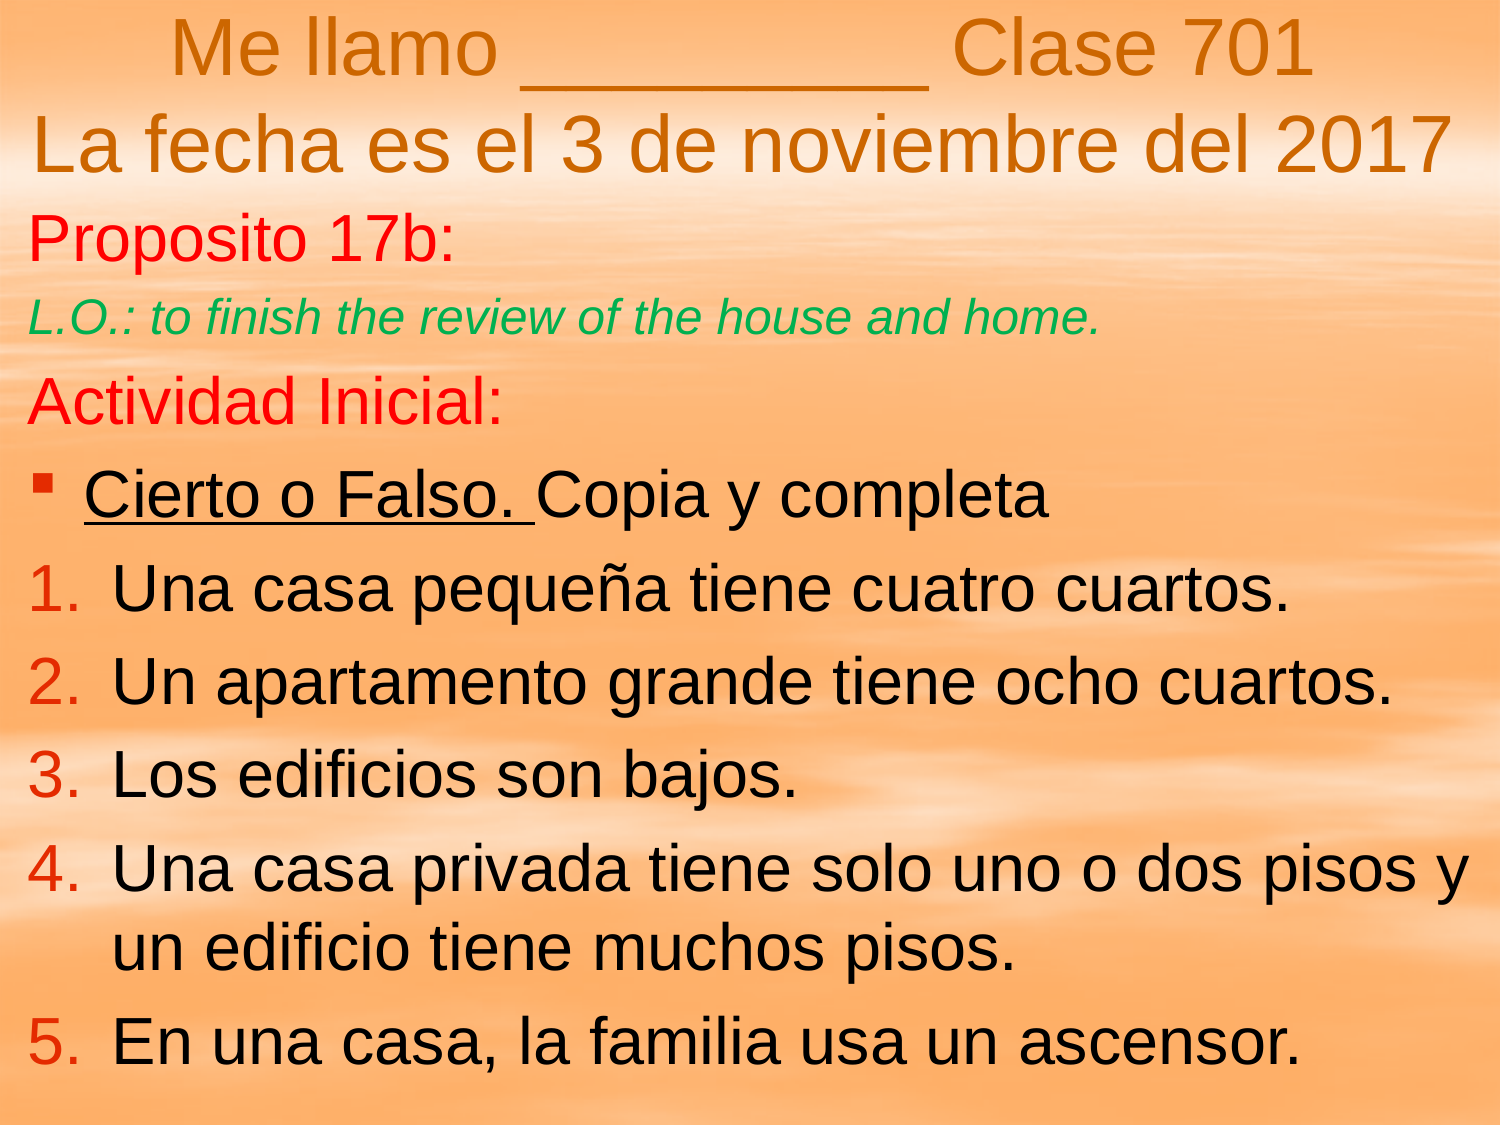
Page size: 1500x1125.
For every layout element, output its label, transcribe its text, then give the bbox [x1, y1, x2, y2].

list Proposito 17b: L.O.: to finish the review of the house and home. Actividad Inicial: Cierto o Falso. Copia y completa Una casa pequeña tiene cuatro cuartos. Un apartamento grande tiene ocho cuartos. Los edificios son bajos. Una casa privada tiene solo uno o dos pisos y un edificio tiene muchos pisos. En una casa, la familia usa un ascensor. [12, 186, 1488, 913]
title Me llamo _________ Clase 701 La fecha es el 3 de noviembre del 2017 [0, 0, 1500, 200]
